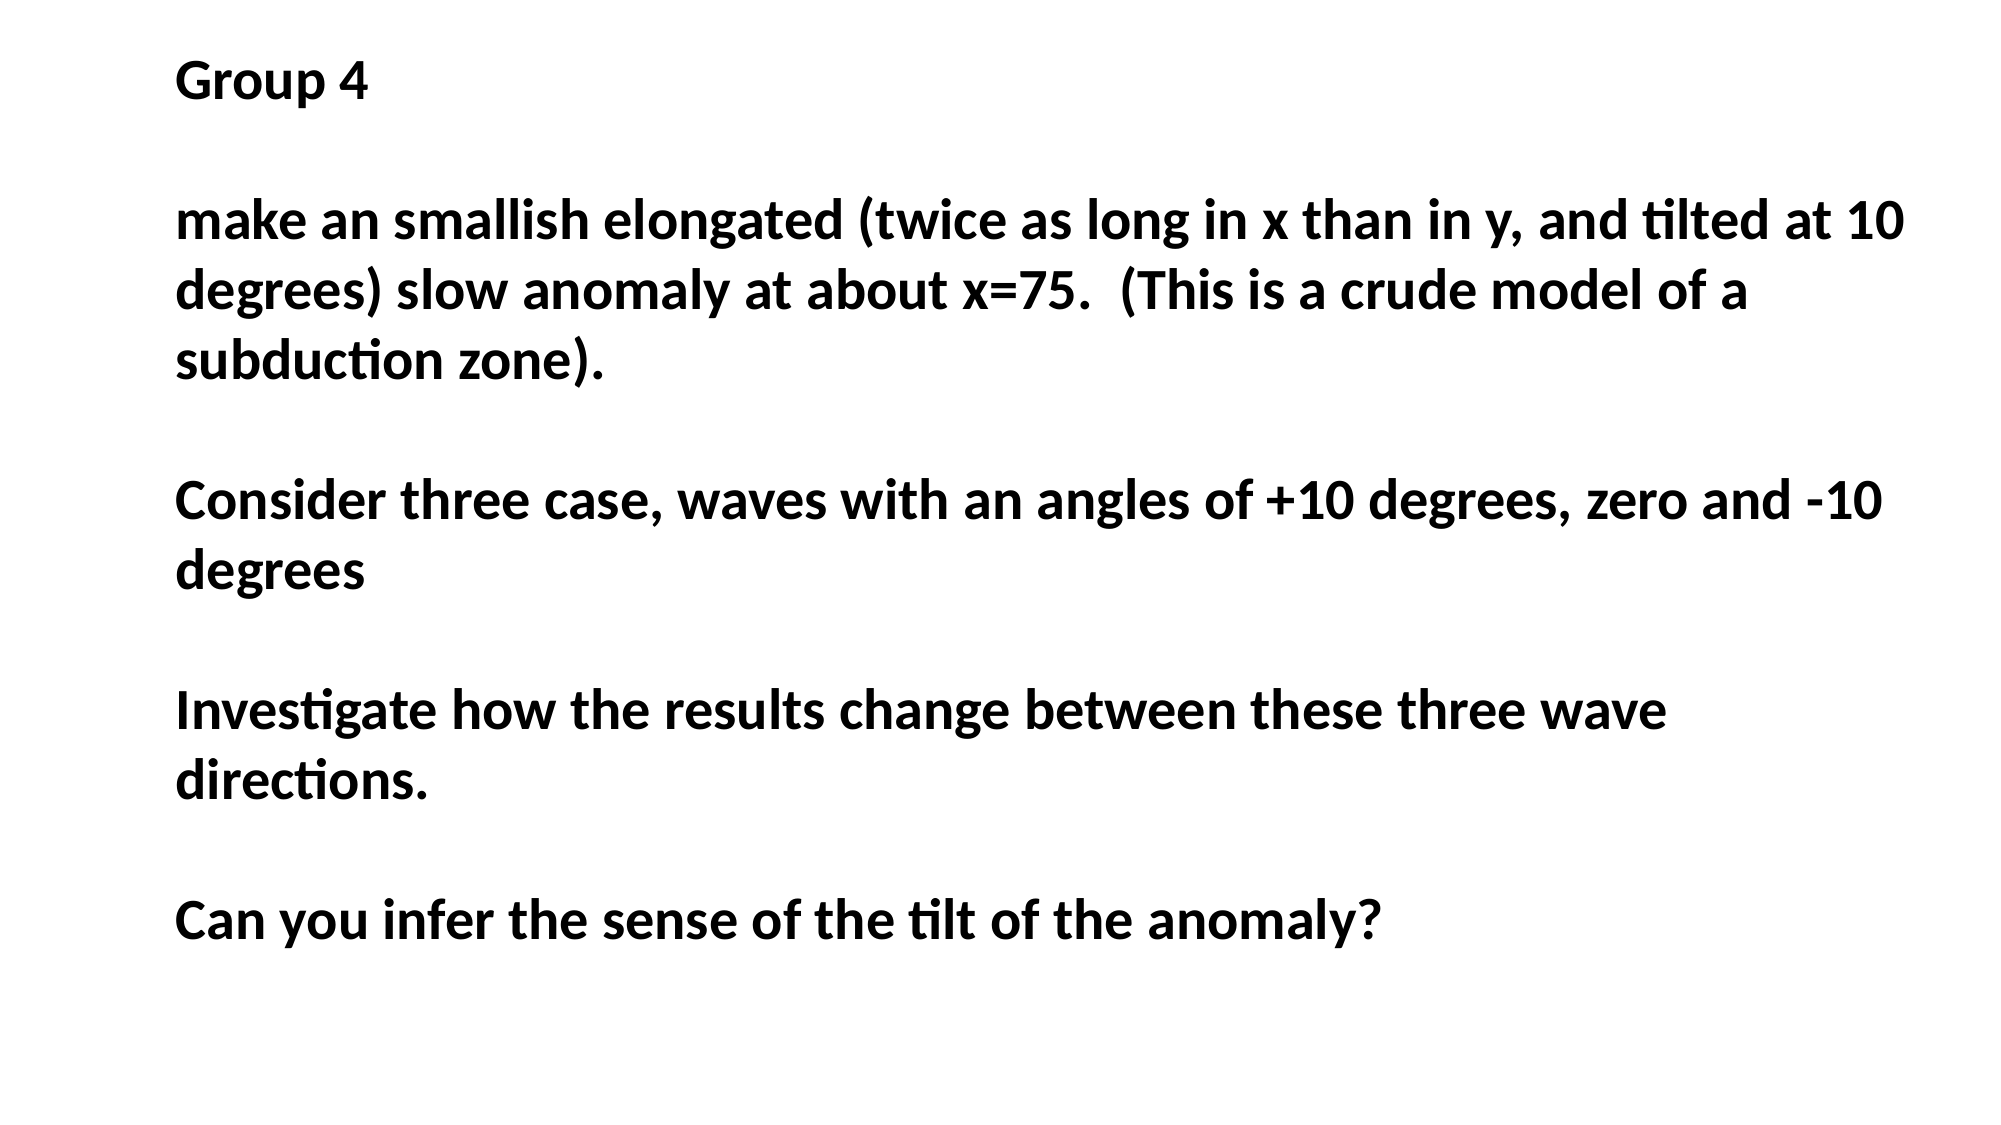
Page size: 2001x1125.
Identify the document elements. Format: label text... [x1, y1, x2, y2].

text_box Group 4 make an smallish elongated (twice as long in x than in y, and tilted at 10 degrees) slow anomaly at about x=75. (This is a crude model of a subduction zone). Consider three case, waves with an angles of +10 degrees, zero and -10 degrees Investigate how the results change between these three wave directions. Can you infer the sense of the tilt of the anomaly? [160, 33, 1932, 1029]
